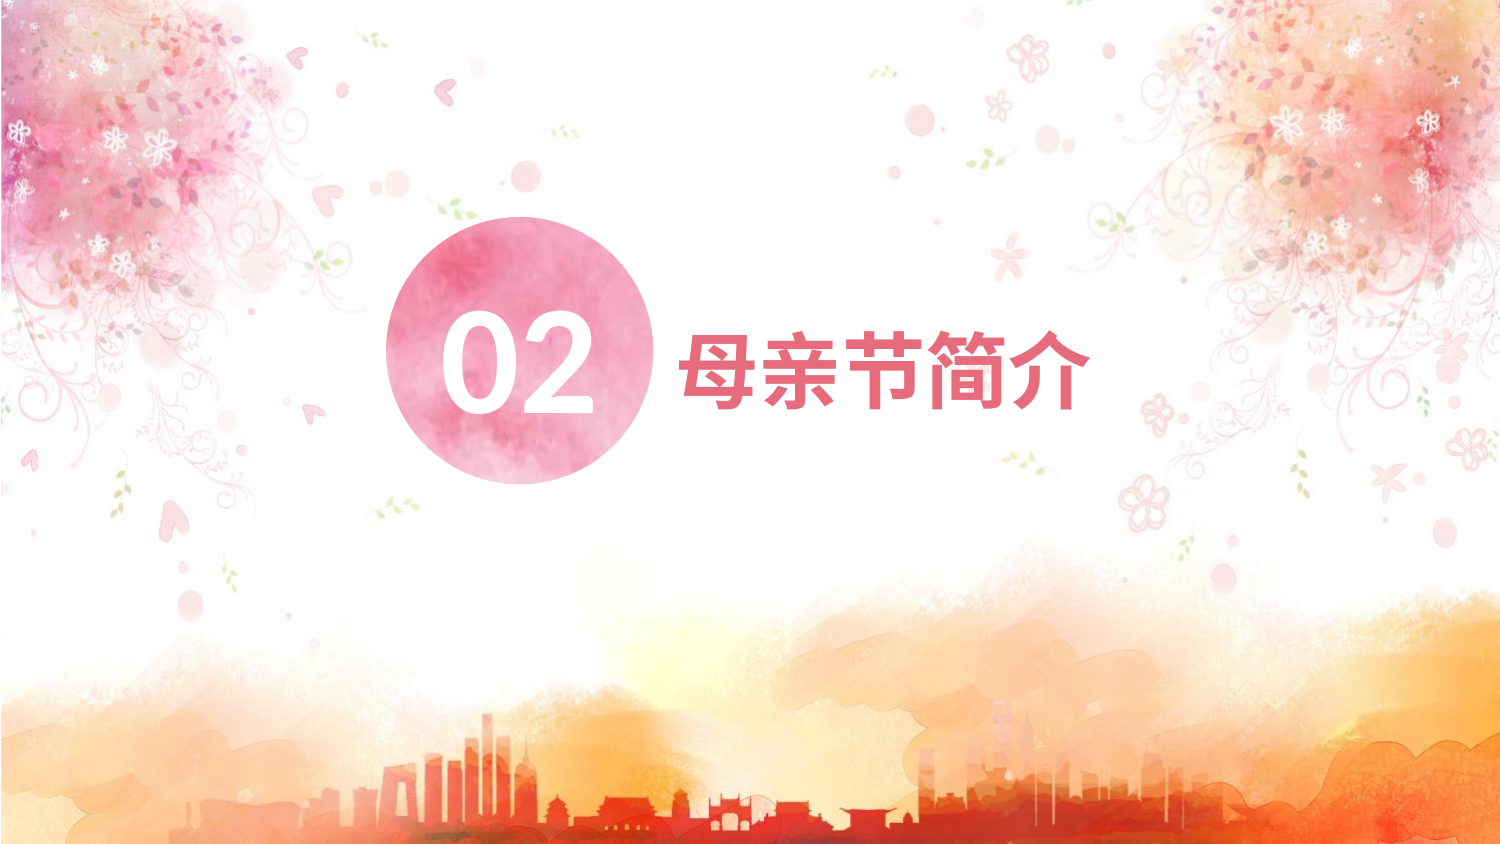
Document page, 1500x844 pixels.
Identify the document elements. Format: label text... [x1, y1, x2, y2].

text_box 02 [381, 212, 658, 489]
picture [1, 0, 1500, 844]
text_box 母亲节简介 [675, 318, 1137, 419]
